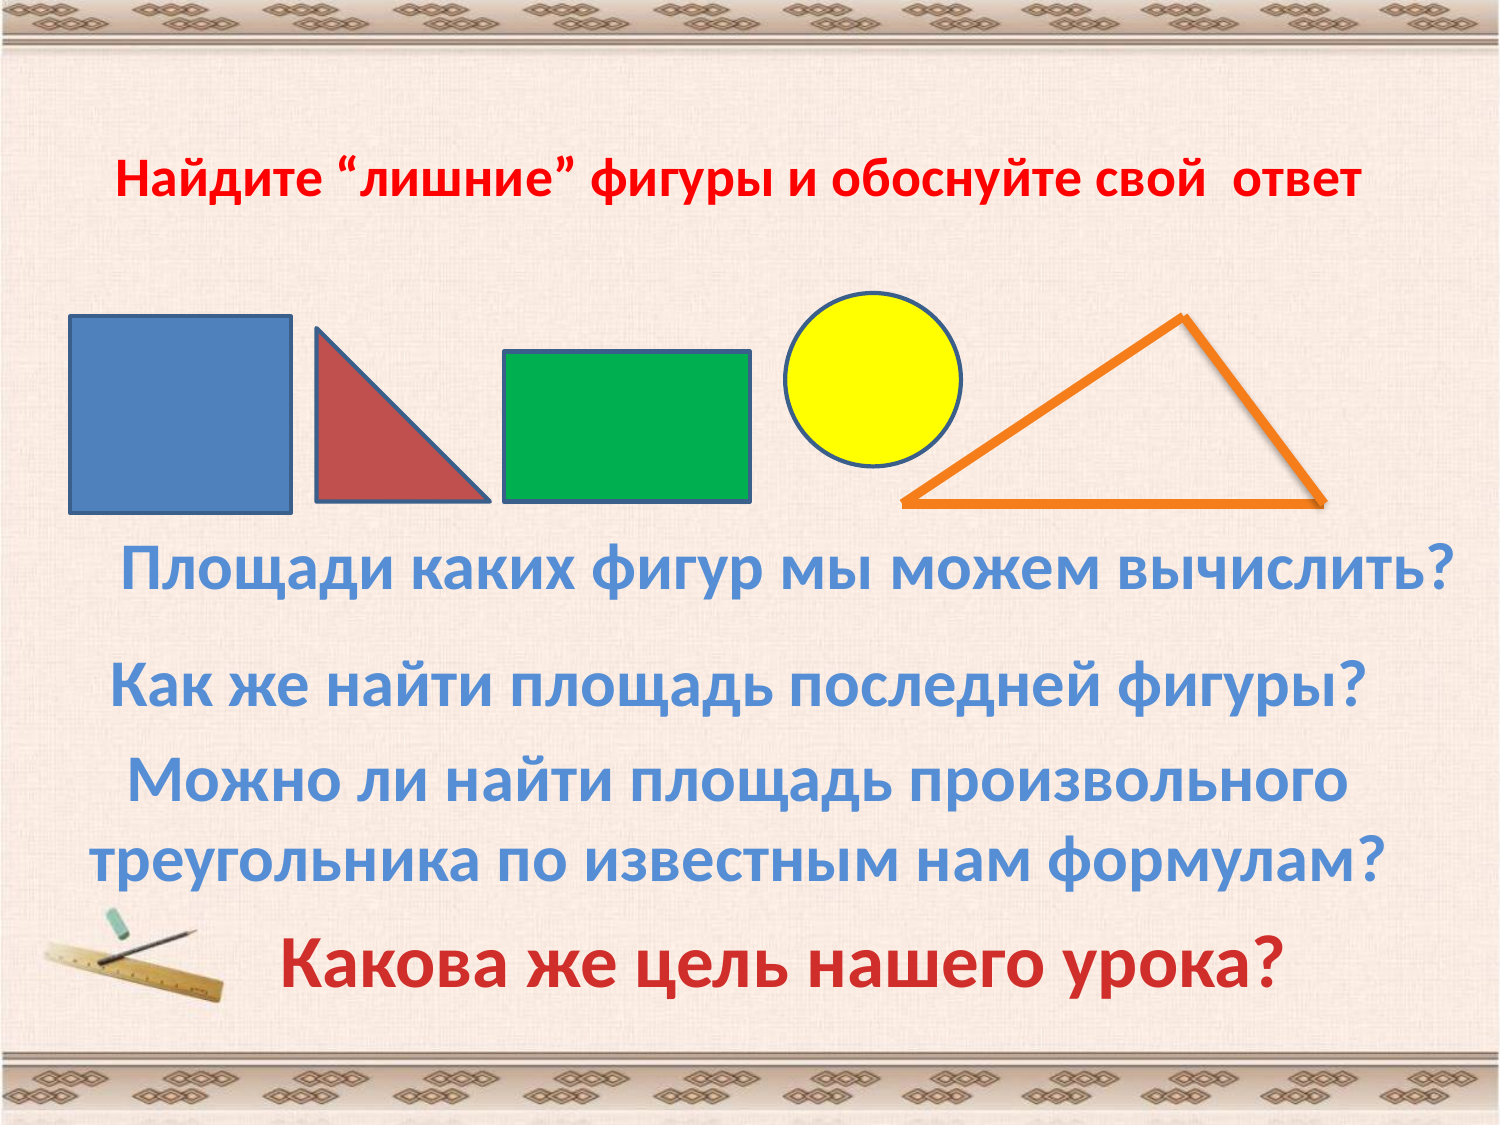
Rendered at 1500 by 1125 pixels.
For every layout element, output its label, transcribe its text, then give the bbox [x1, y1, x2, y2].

text_box [502, 349, 752, 504]
title Найдите “лишние” фигуры и обоснуйте свой ответ [64, 113, 1415, 302]
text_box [902, 316, 1184, 505]
text_box Площади каких фигур мы можем вычислить? [106, 515, 1500, 611]
picture [0, 0, 1500, 1125]
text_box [1189, 339, 1348, 481]
text_box [783, 290, 934, 469]
text_box [68, 314, 293, 515]
text_box [314, 326, 492, 504]
text_box Какова же цель нашего урока? [265, 904, 1317, 1010]
text_box Как же найти площадь последней фигуры? [95, 631, 1419, 727]
text_box Можно ли найти площадь произвольного треугольника по известным нам формулам? [46, 727, 1433, 903]
